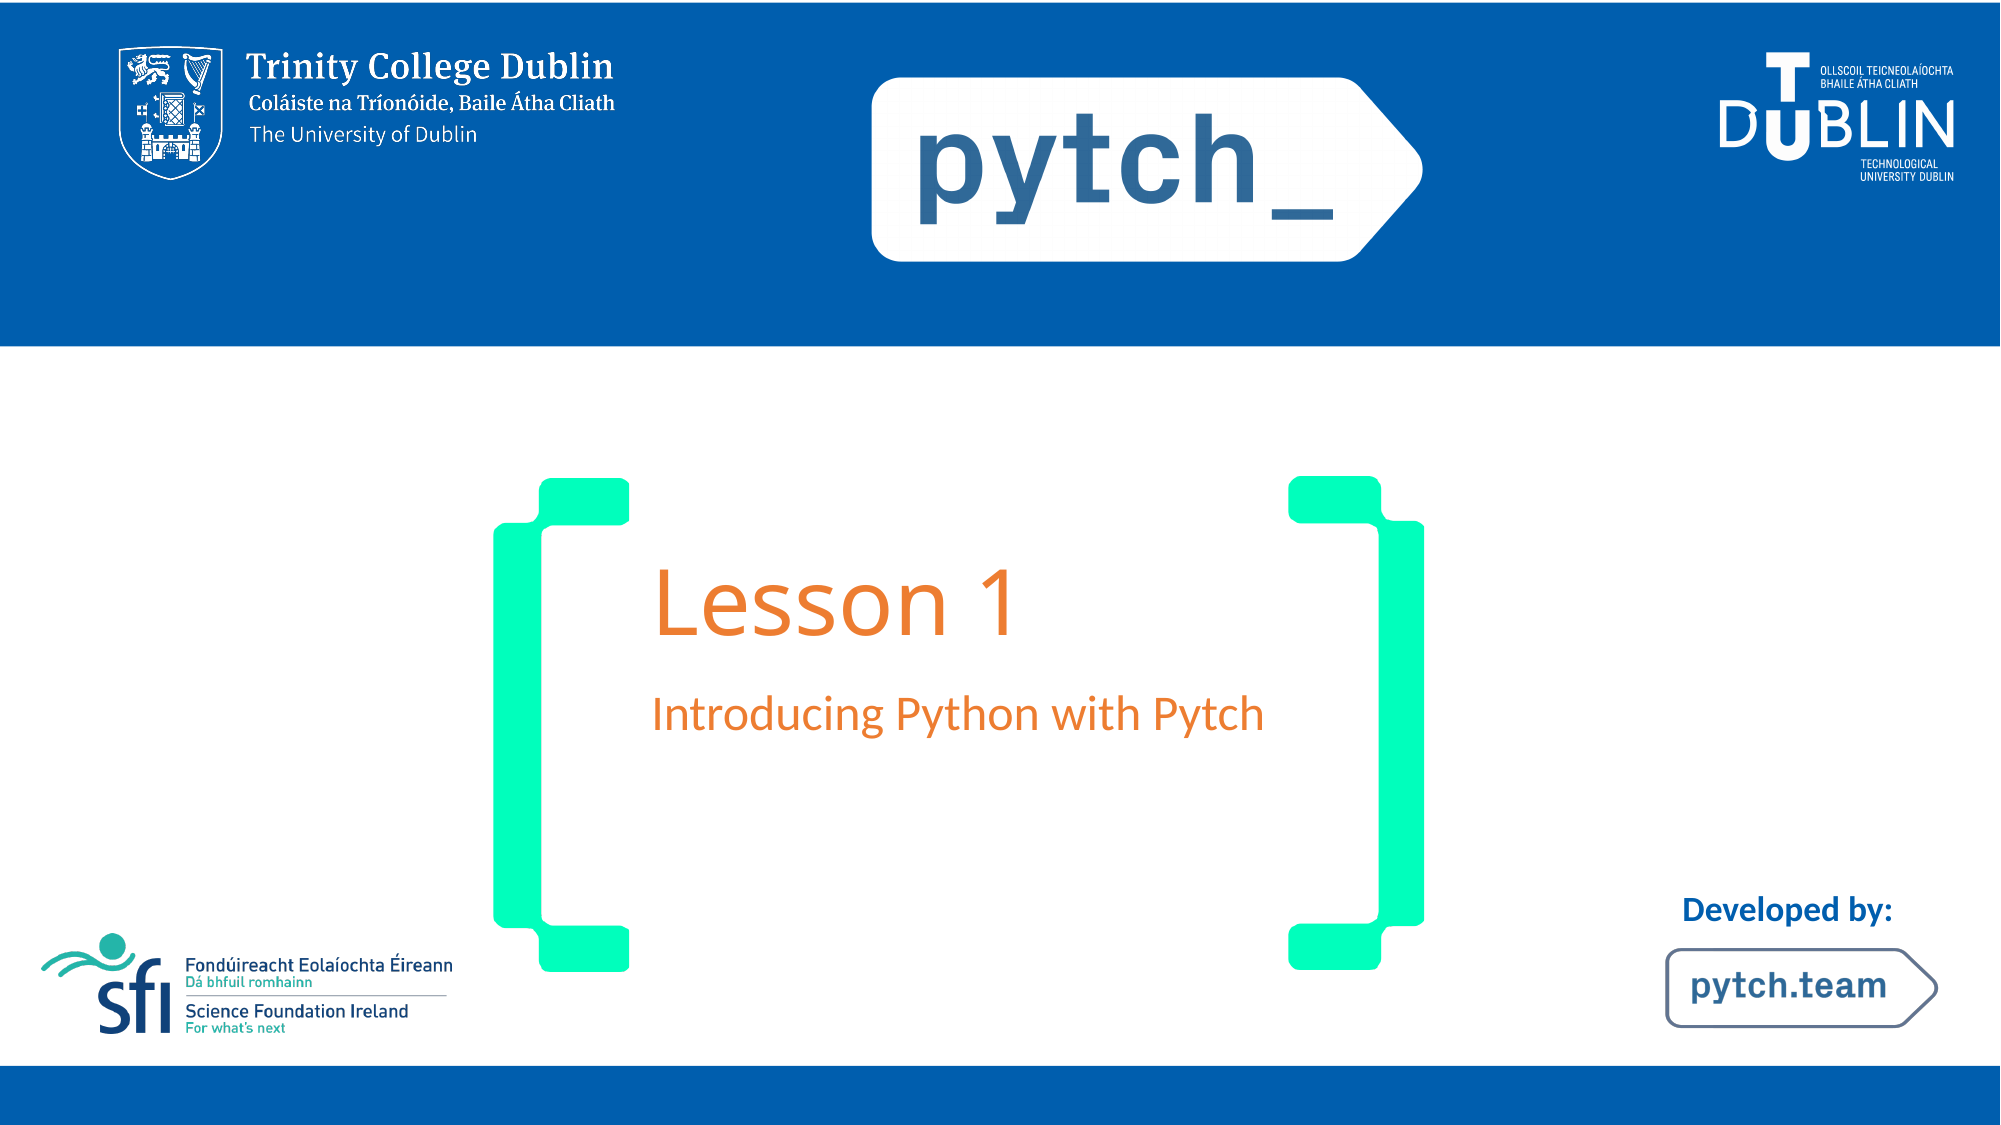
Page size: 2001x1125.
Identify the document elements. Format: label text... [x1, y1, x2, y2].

subtitle Introducing Python with Pytch [636, 679, 1318, 790]
picture [1652, 929, 1954, 1049]
picture [699, 0, 1990, 486]
list Developed by: [1667, 789, 1955, 937]
picture [117, 45, 617, 181]
picture [41, 933, 452, 1035]
title Lesson 1 [636, 560, 1357, 652]
